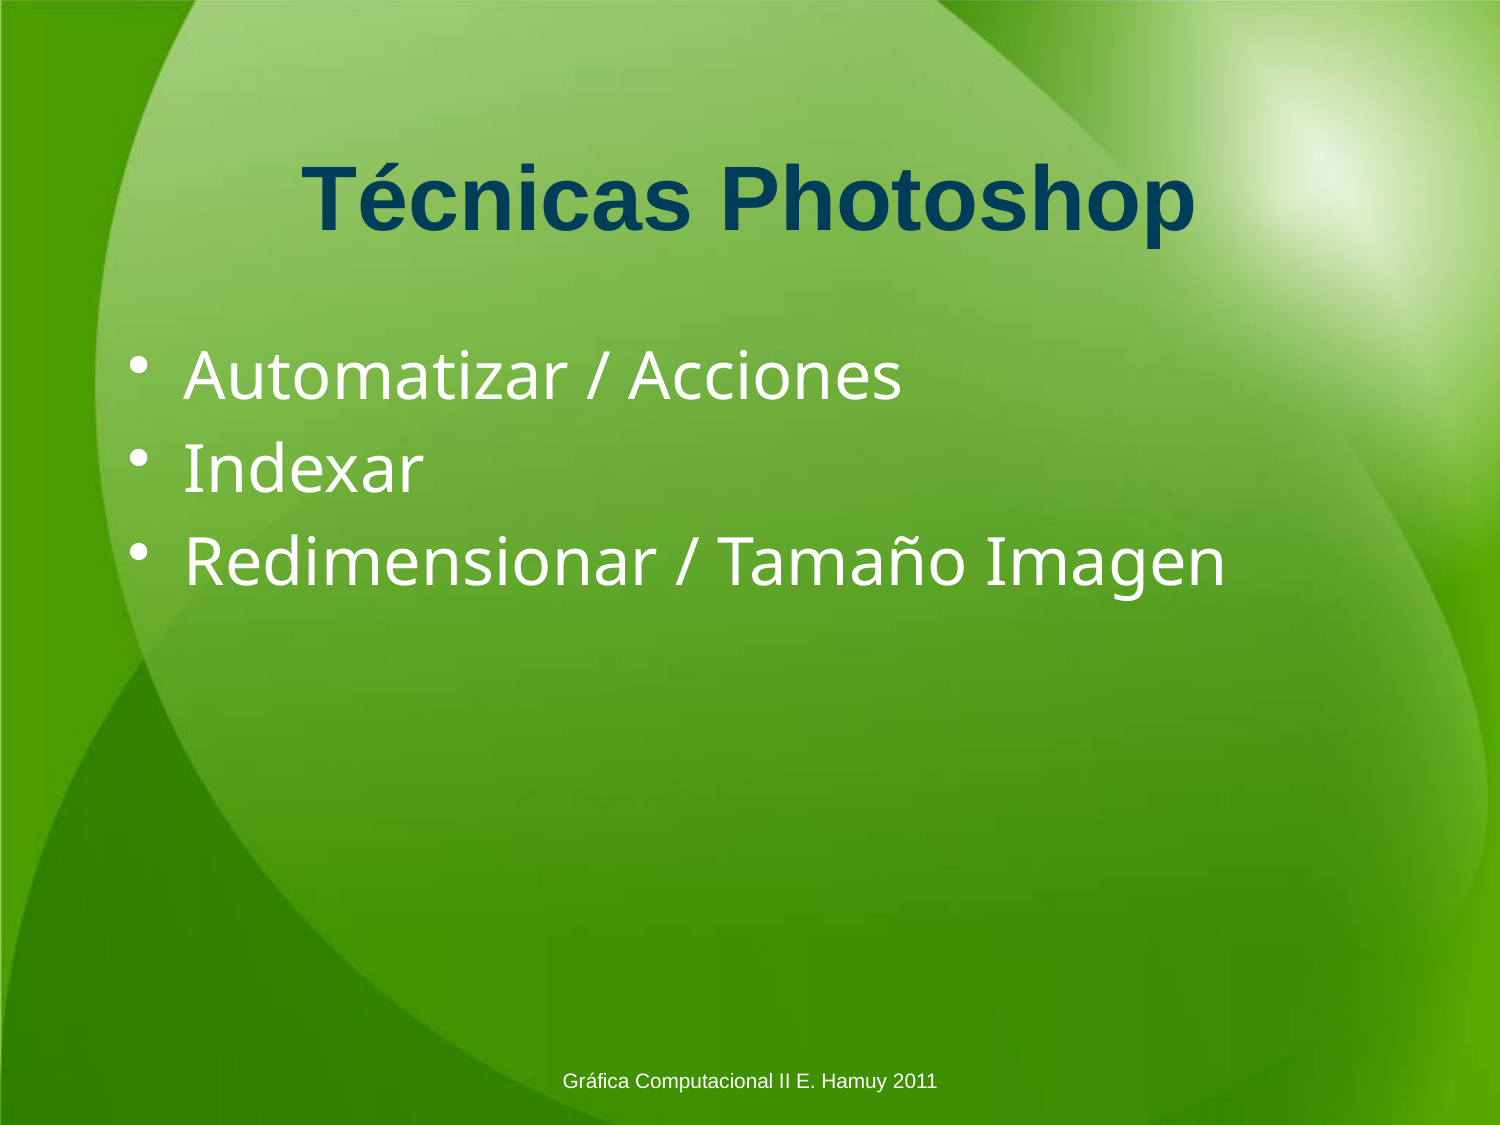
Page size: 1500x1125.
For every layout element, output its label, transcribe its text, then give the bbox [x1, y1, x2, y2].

list Automatizar / Acciones Indexar Redimensionar / Tamaño Imagen [112, 324, 1388, 1001]
picture [0, 0, 1500, 1125]
footer Gráfica Computacional II E. Hamuy 2011 [512, 1024, 988, 1101]
title Técnicas Photoshop [112, 99, 1388, 288]
